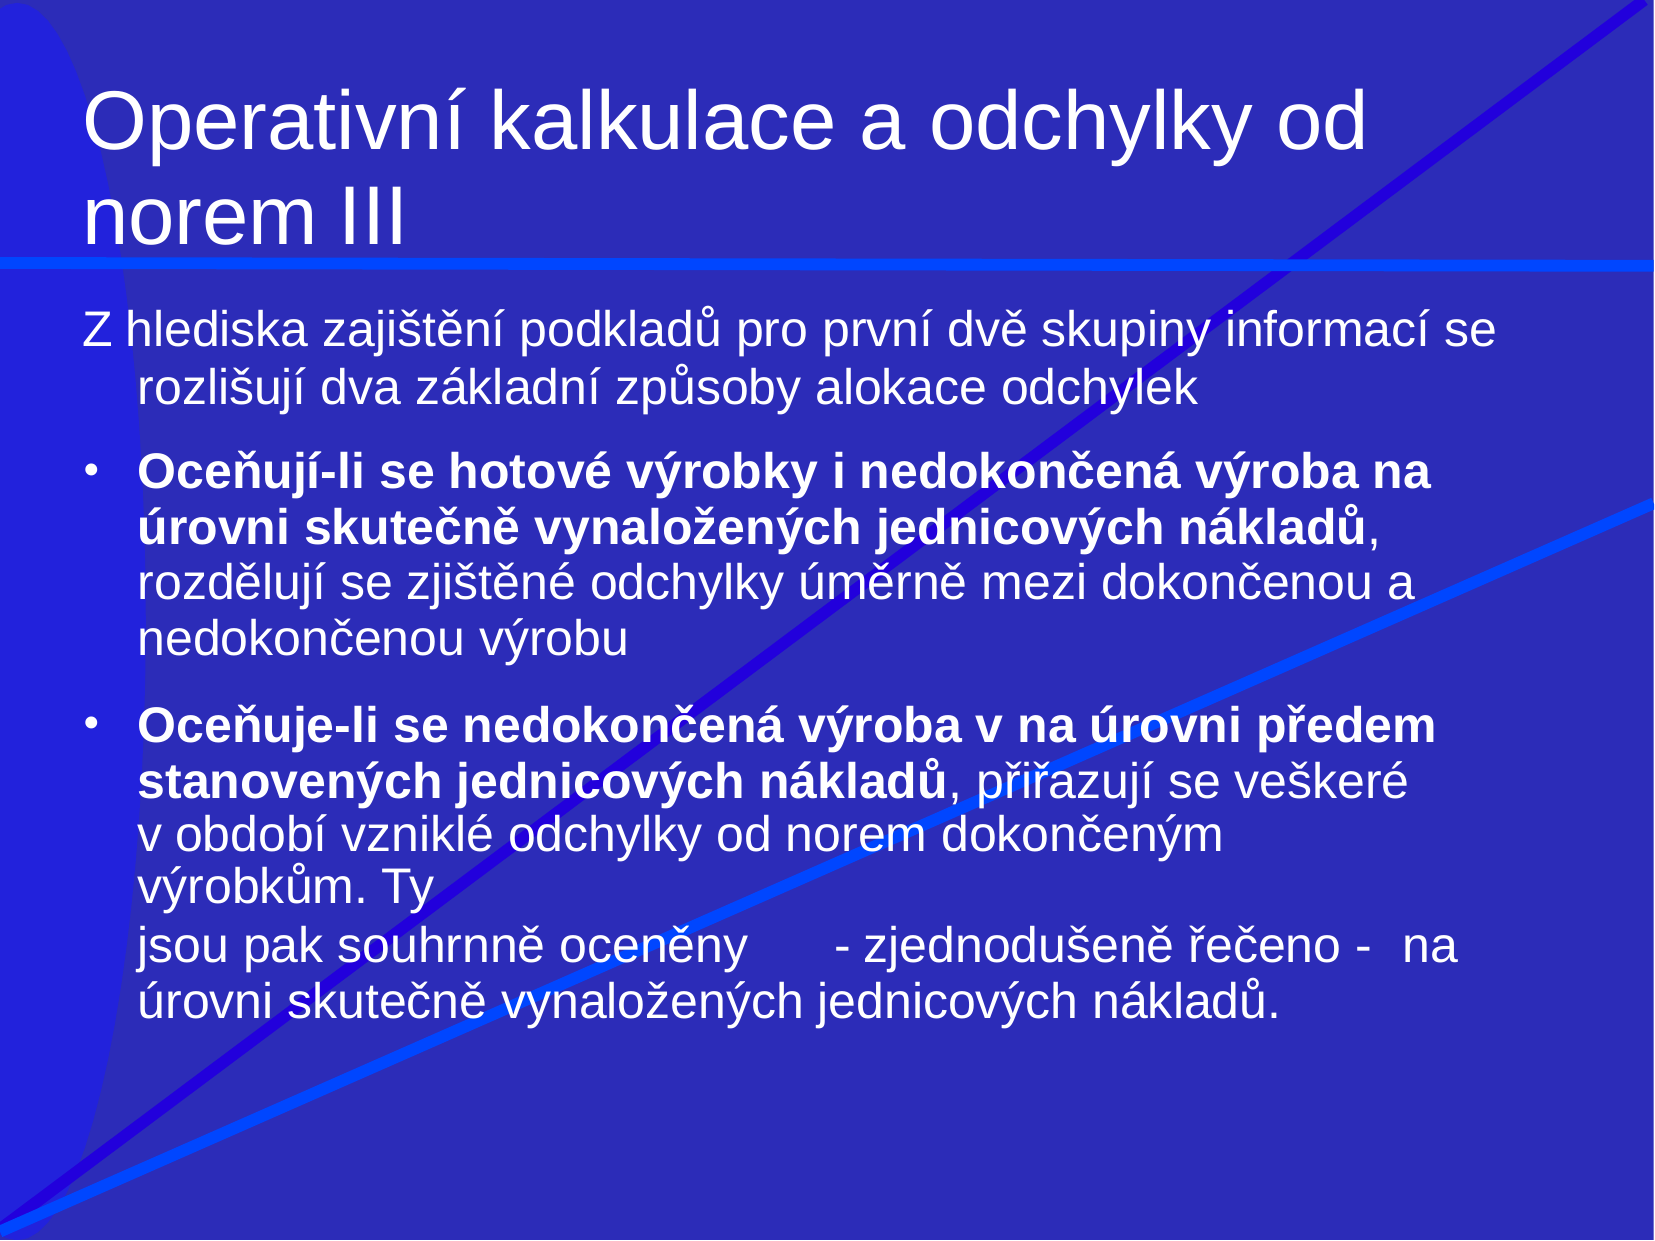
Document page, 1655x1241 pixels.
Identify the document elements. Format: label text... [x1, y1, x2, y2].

title Operativní kalkulace a odchylky od norem III [80, 69, 1574, 277]
text_box Z hlediska zajištění podkladů pro první dvě skupiny informací se rozlišují dva základní způsoby alokace odchylek Oceňují-li se hotové výrobky i nedokončená výroba na úrovni skutečně vynaložených jednicových nákladů, rozdělují se zjištěné odchylky úměrně mezi dokončenou a nedokončenou výrobu Oceňuje-li se nedokončená výroba v na úrovni předem stanovených jednicových nákladů, přiřazují se veškeré v období vzniklé odchylky od norem dokončeným výrobkům. Ty jsou pak souhrnně oceněny - zjednodušeně řečeno - na úrovni skutečně vynaložených jednicových nákladů. [80, 298, 1553, 1029]
